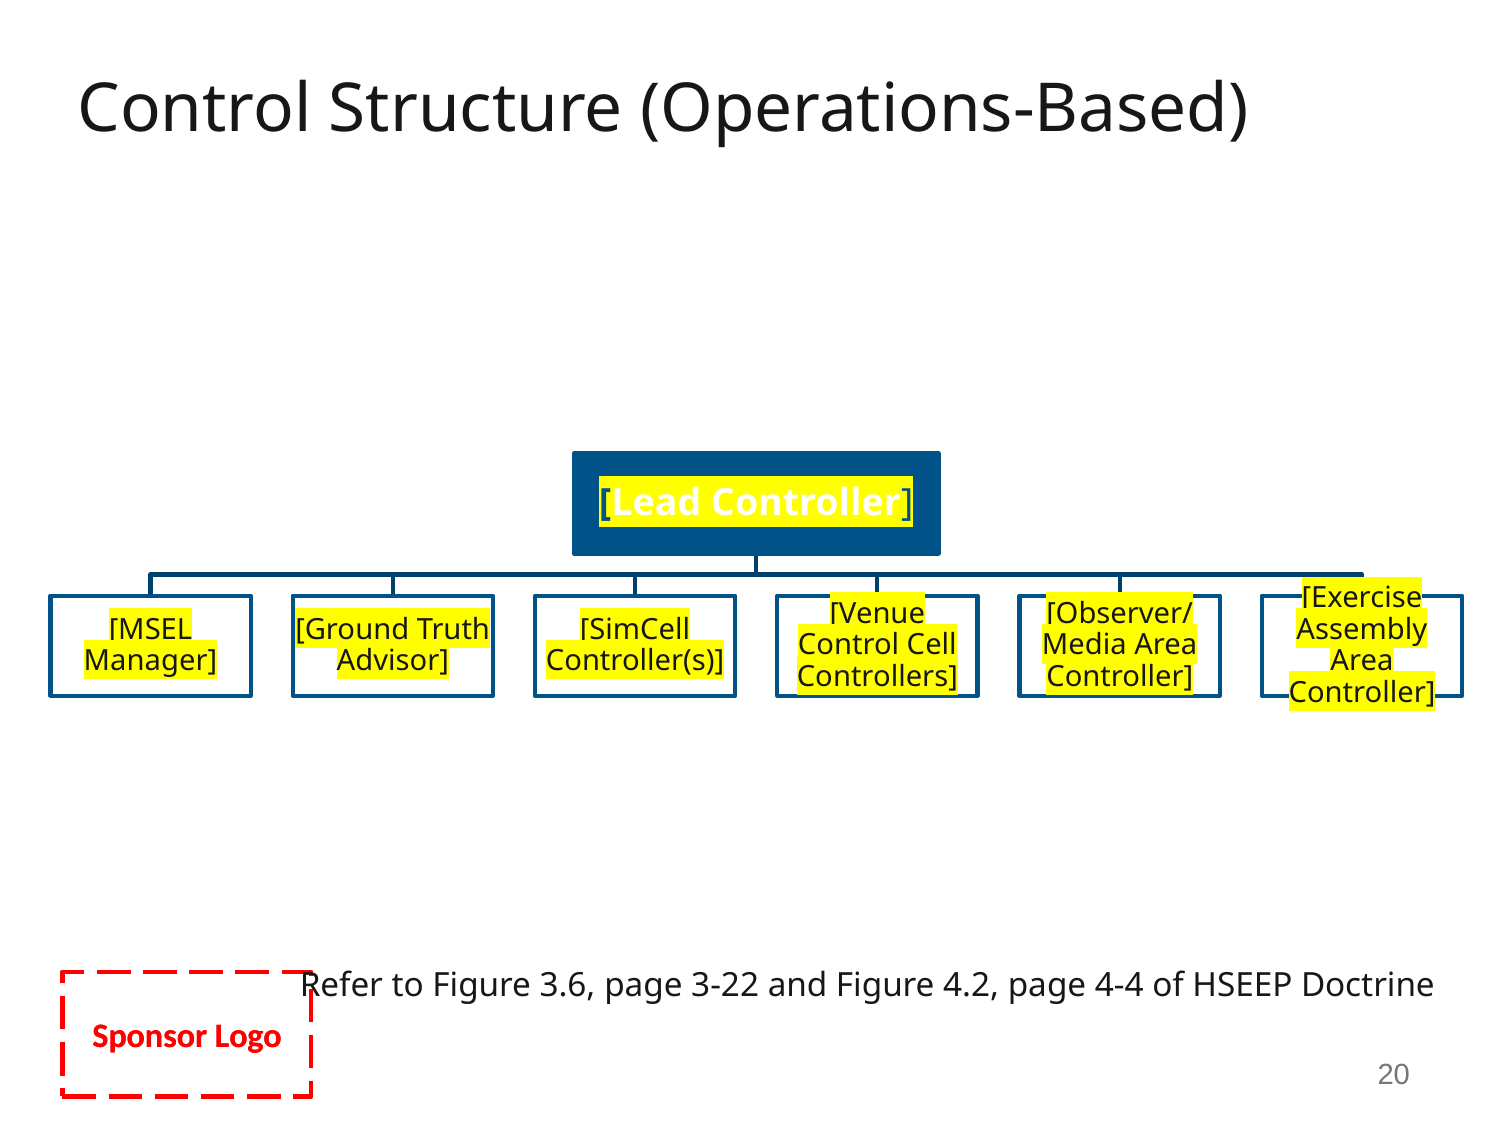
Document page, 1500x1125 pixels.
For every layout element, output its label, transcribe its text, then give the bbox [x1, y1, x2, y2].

slide_number 20 [1074, 1042, 1425, 1103]
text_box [49, 186, 1463, 964]
title Control Structure (Operations-Based) [62, 23, 1288, 184]
text_box Refer to Figure 3.6, page 3-22 and Figure 4.2, page 4-4 of HSEEP Doctrine [285, 971, 1452, 1011]
